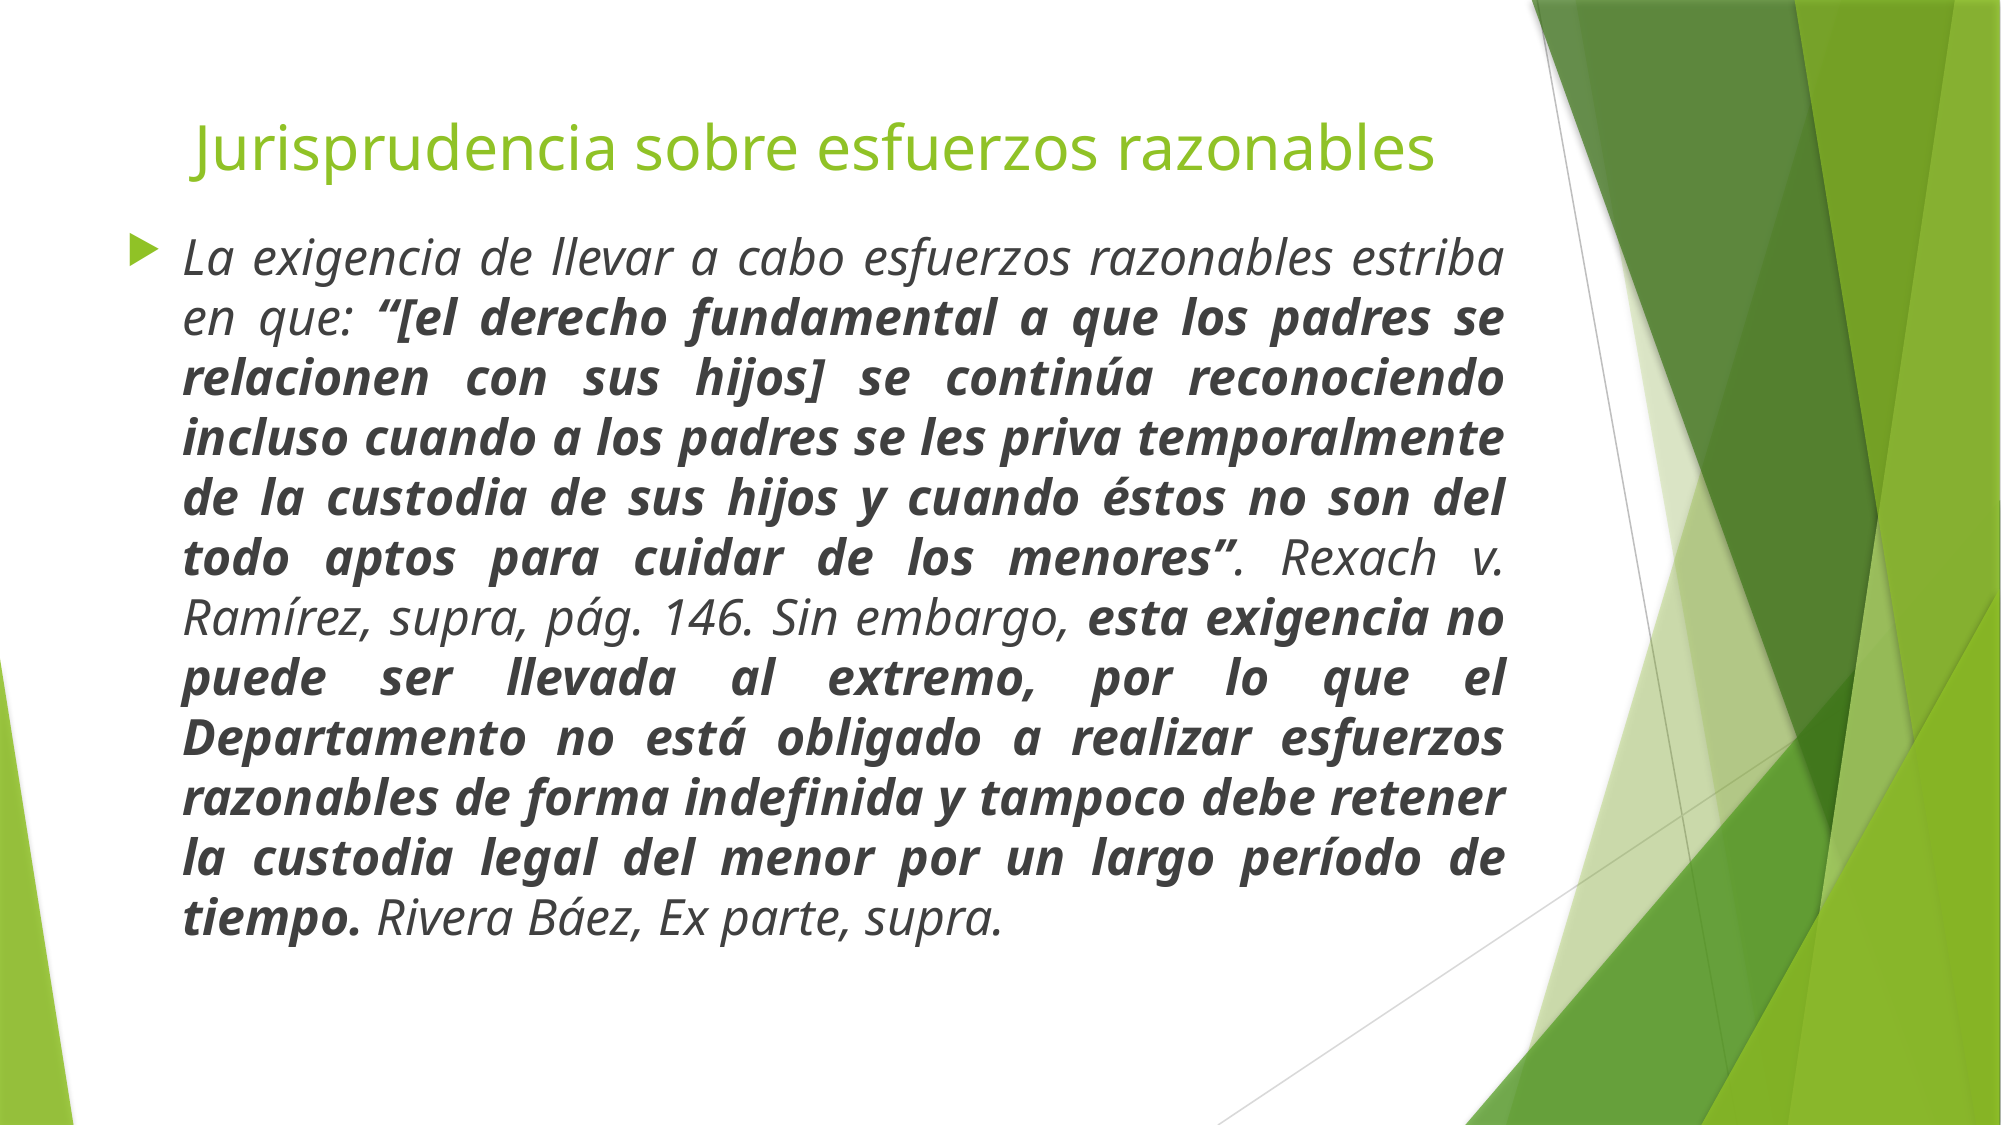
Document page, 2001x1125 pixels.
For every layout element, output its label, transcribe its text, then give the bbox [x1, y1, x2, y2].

list La exigencia de llevar a cabo esfuerzos razonables estriba en que: “[el derecho fundamental a que los padres se relacionen con sus hijos] se continúa reconociendo incluso cuando a los padres se les priva temporalmente de la custodia de sus hijos y cuando éstos no son del todo aptos para cuidar de los menores”. Rexach v. Ramírez, supra, pág. 146. Sin embargo, esta exigencia no puede ser llevada al extremo, por lo que el Departamento no está obligado a realizar esfuerzos razonables de forma indefinida y tampoco debe retener la custodia legal del menor por un largo período de tiempo. Rivera Báez, Ex parte, supra. [111, 217, 1522, 1025]
title Jurisprudencia sobre esfuerzos razonables [111, 99, 1522, 217]
